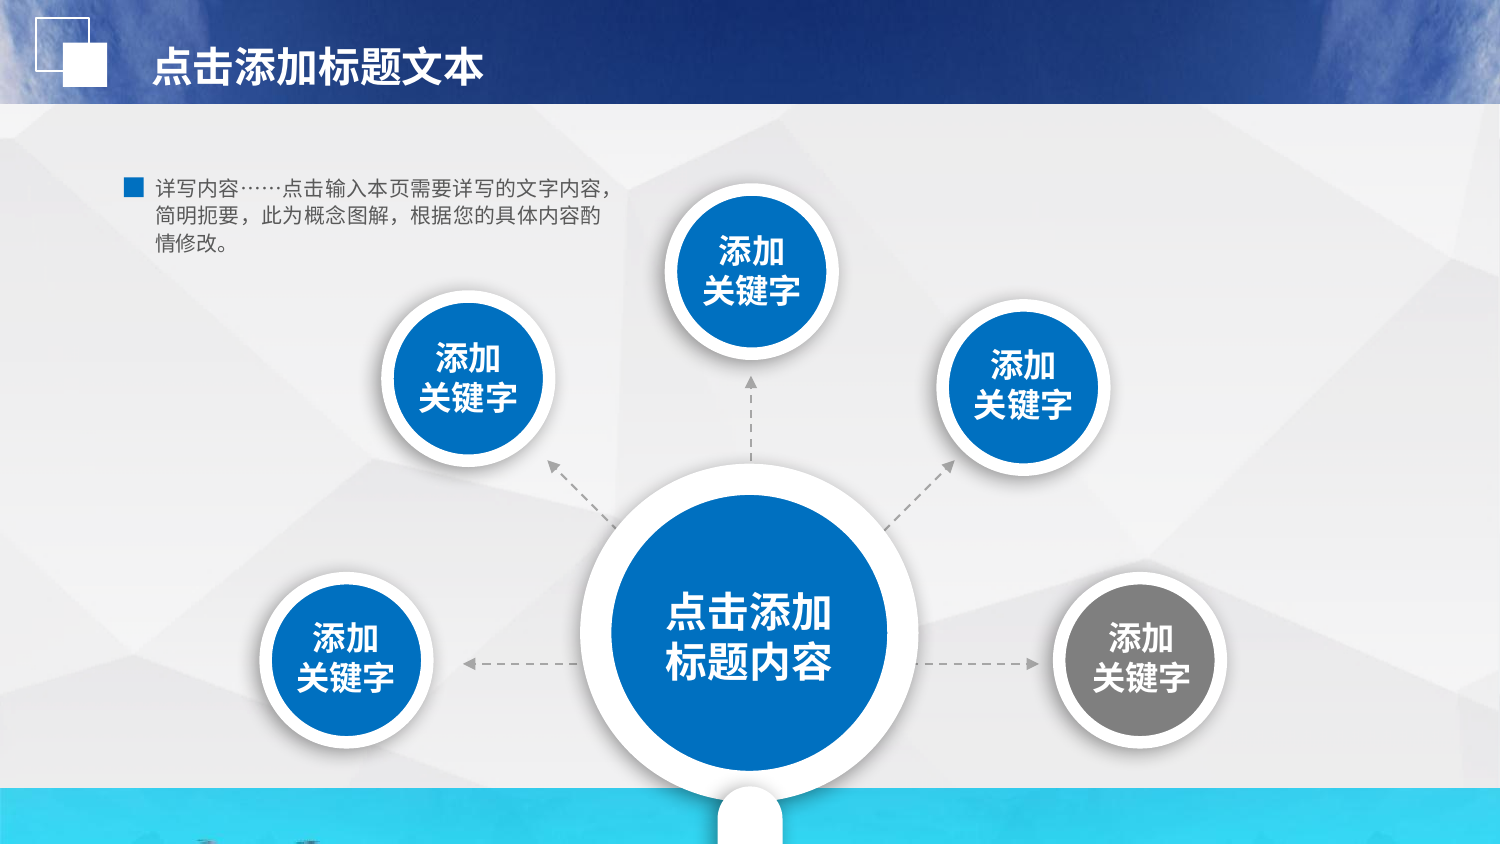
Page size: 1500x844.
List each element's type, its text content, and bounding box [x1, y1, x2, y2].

text_box [399, 426, 537, 463]
text_box [542, 340, 552, 418]
text_box 添加 关键字 [950, 334, 1097, 433]
text_box [1071, 707, 1209, 745]
text_box 点击添加标题文本 [136, 33, 501, 99]
text_box [402, 294, 534, 327]
text_box [1057, 618, 1068, 703]
text_box [826, 234, 835, 310]
text_box 添加 关键字 [273, 607, 420, 707]
text_box [263, 621, 273, 700]
text_box [420, 621, 430, 700]
text_box 添加 关键字 [1068, 607, 1216, 707]
picture [0, 0, 1500, 844]
text_box [1075, 576, 1205, 607]
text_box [595, 478, 904, 844]
text_box [685, 187, 819, 221]
text_box [668, 231, 679, 312]
text_box [683, 320, 820, 356]
text_box [1216, 626, 1223, 694]
text_box [940, 348, 950, 427]
text_box [1097, 348, 1107, 427]
text_box [953, 433, 1094, 472]
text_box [123, 173, 603, 257]
text_box 添加 关键字 [679, 221, 826, 320]
text_box 添加 关键字 [395, 327, 542, 426]
text_box [959, 303, 1088, 334]
text_box [277, 707, 416, 745]
text_box [282, 576, 411, 607]
text_box [385, 339, 395, 418]
